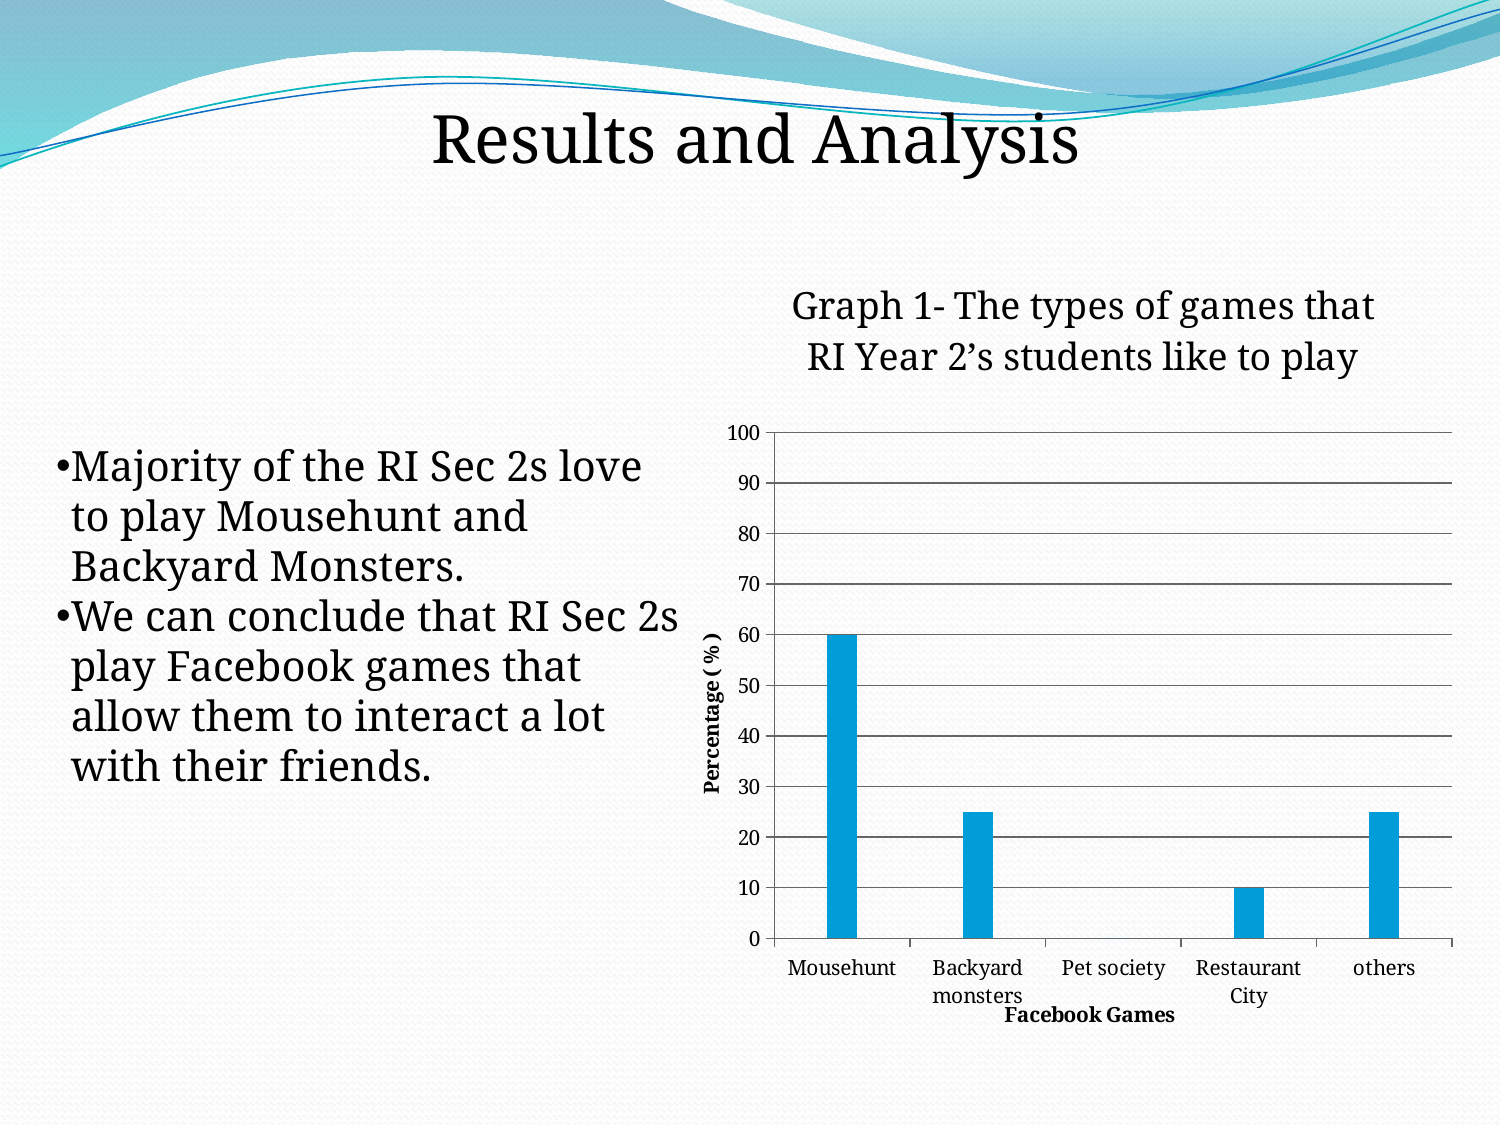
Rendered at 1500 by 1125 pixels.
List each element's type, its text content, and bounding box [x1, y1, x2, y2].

chart [690, 266, 1453, 1036]
text_box Results and Analysis [348, 89, 1164, 185]
text_box Majority of the RI Sec 2s love to play Mousehunt and Backyard Monsters. We can conclude that RI Sec 2s play Facebook games that allow them to interact a lot with their friends. [41, 432, 683, 798]
